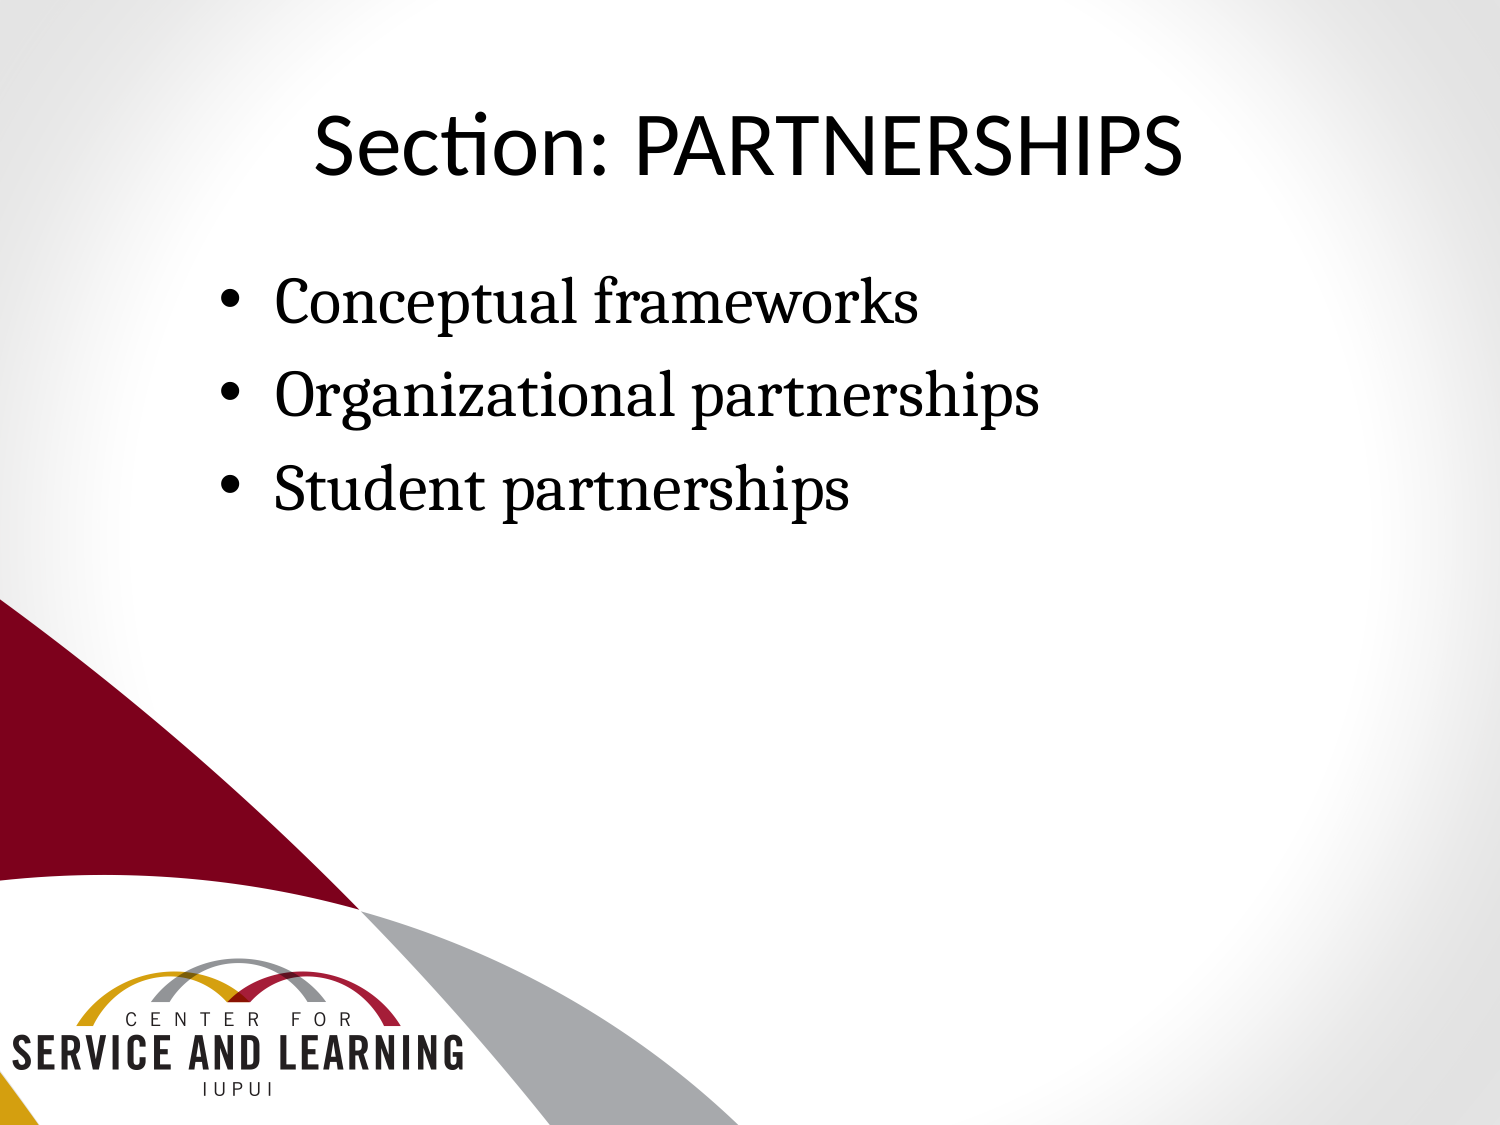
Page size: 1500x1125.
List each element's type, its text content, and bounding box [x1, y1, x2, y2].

picture [0, 0, 1500, 1125]
list Conceptual frameworks Organizational partnerships Student partnerships [203, 249, 1360, 733]
title Section: PARTNERSHIPS [75, 45, 1425, 233]
